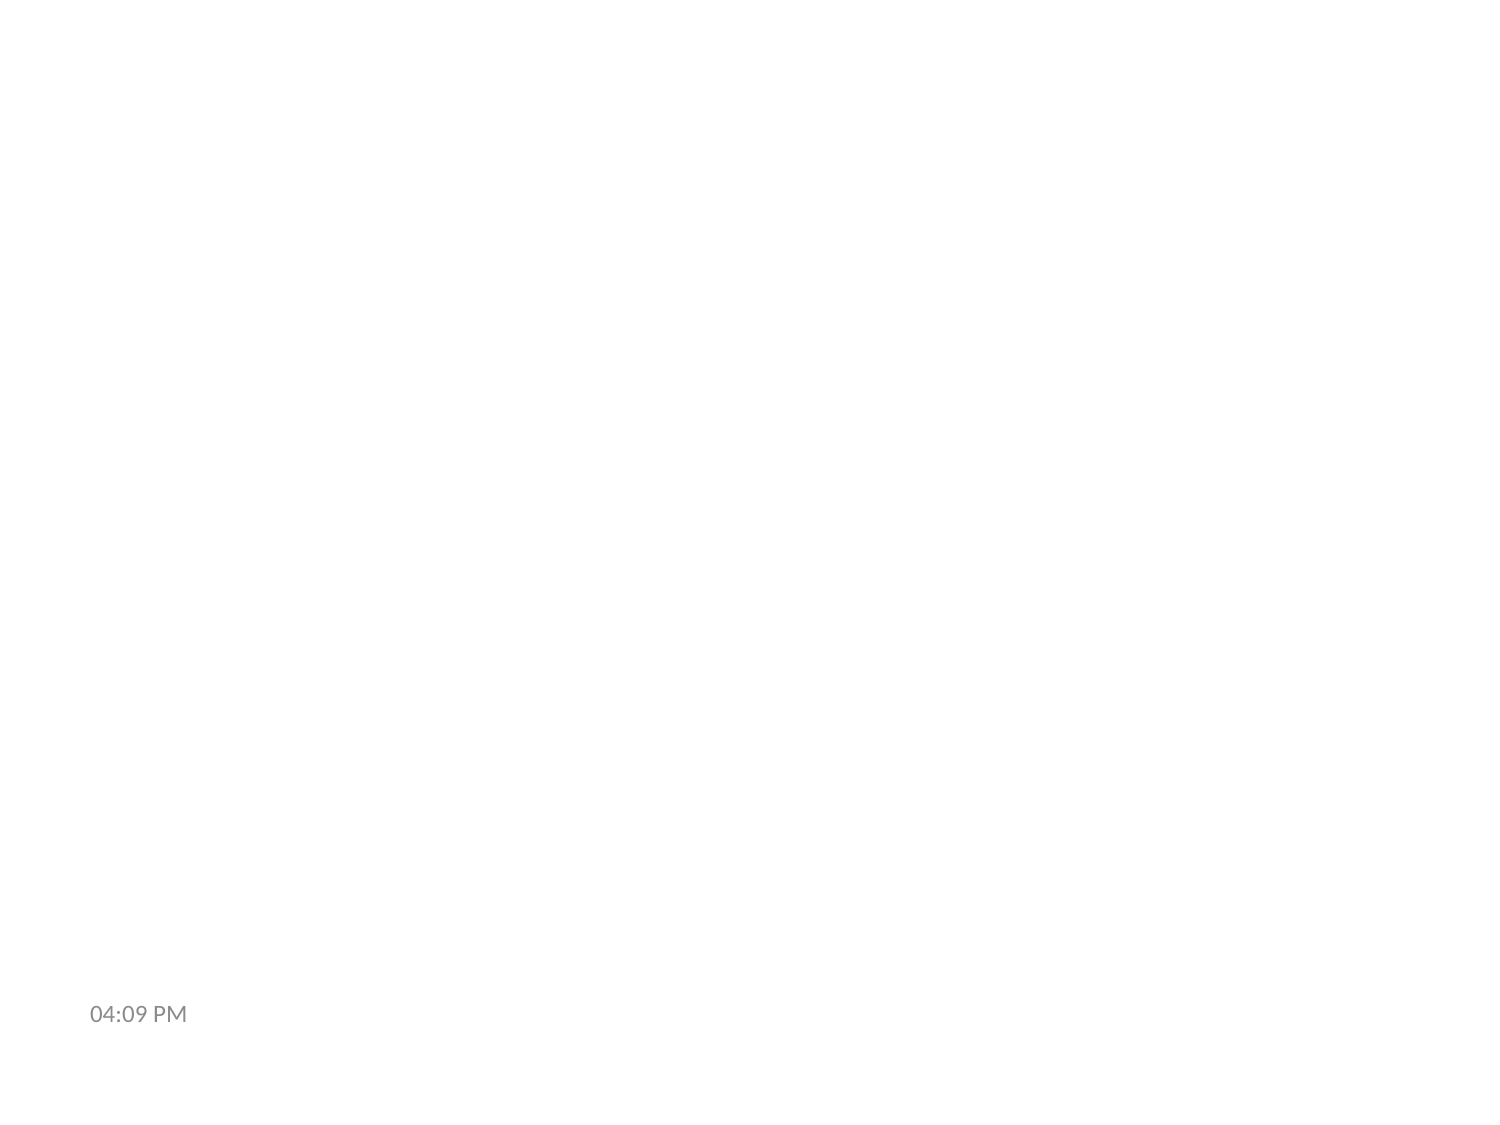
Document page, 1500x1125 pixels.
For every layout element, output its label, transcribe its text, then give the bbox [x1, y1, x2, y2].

text_box 3:35 PM [75, 982, 425, 1043]
